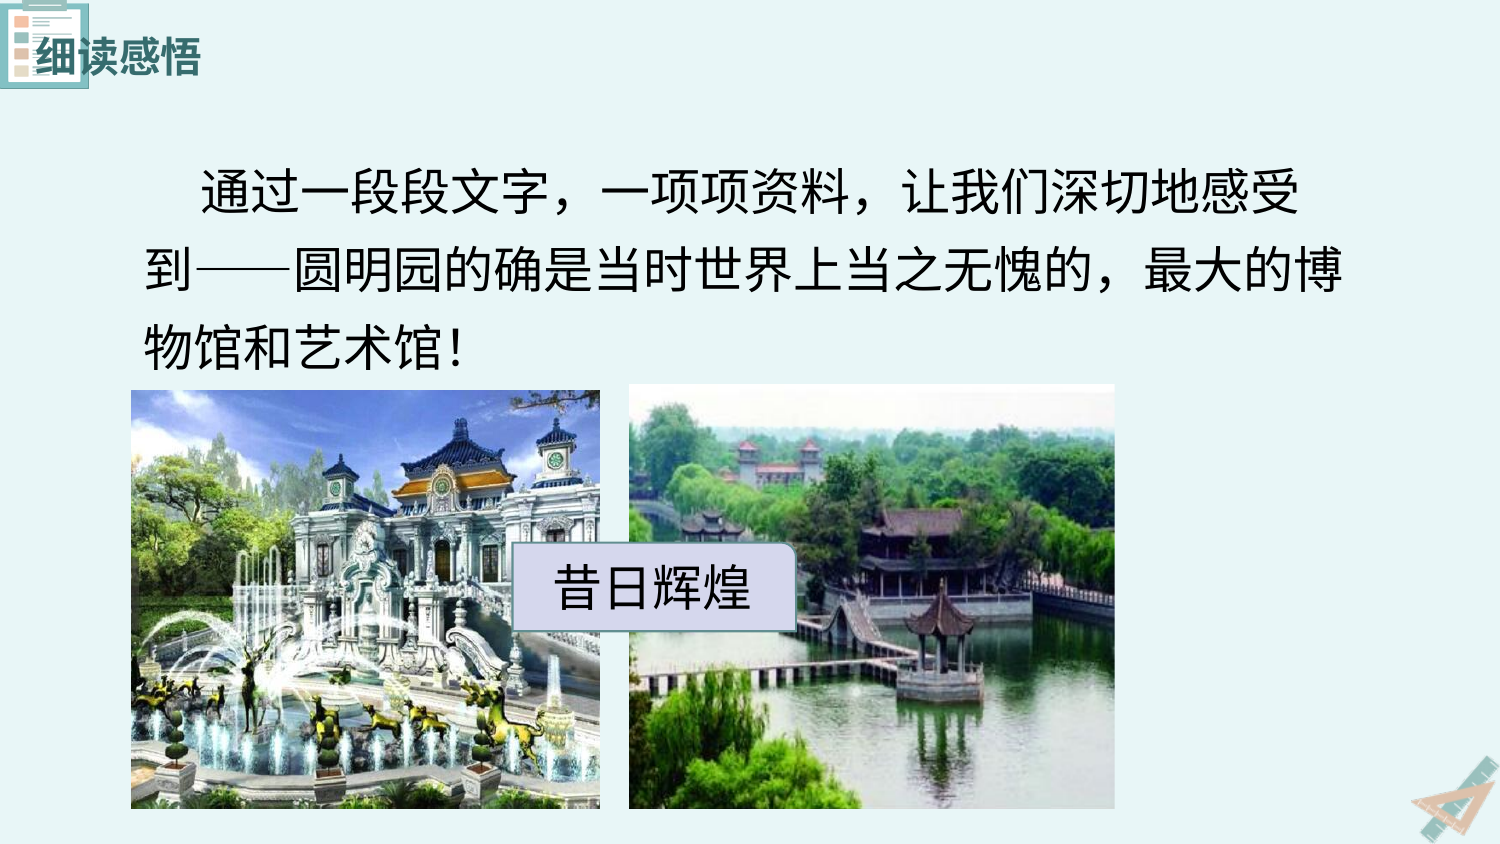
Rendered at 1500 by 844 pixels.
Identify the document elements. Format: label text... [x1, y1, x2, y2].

text_box 昔日辉煌 [600, 541, 629, 633]
picture [131, 390, 600, 809]
picture [1411, 755, 1500, 844]
picture [0, 0, 89, 89]
text_box 细读感悟 [89, 25, 261, 87]
text_box 通过一段段文字，一项项资料，让我们深切地感受到――圆明园的确是当时世界上当之无愧的，最大的博物馆和艺术馆！ [131, 137, 1402, 383]
picture [629, 384, 1115, 809]
